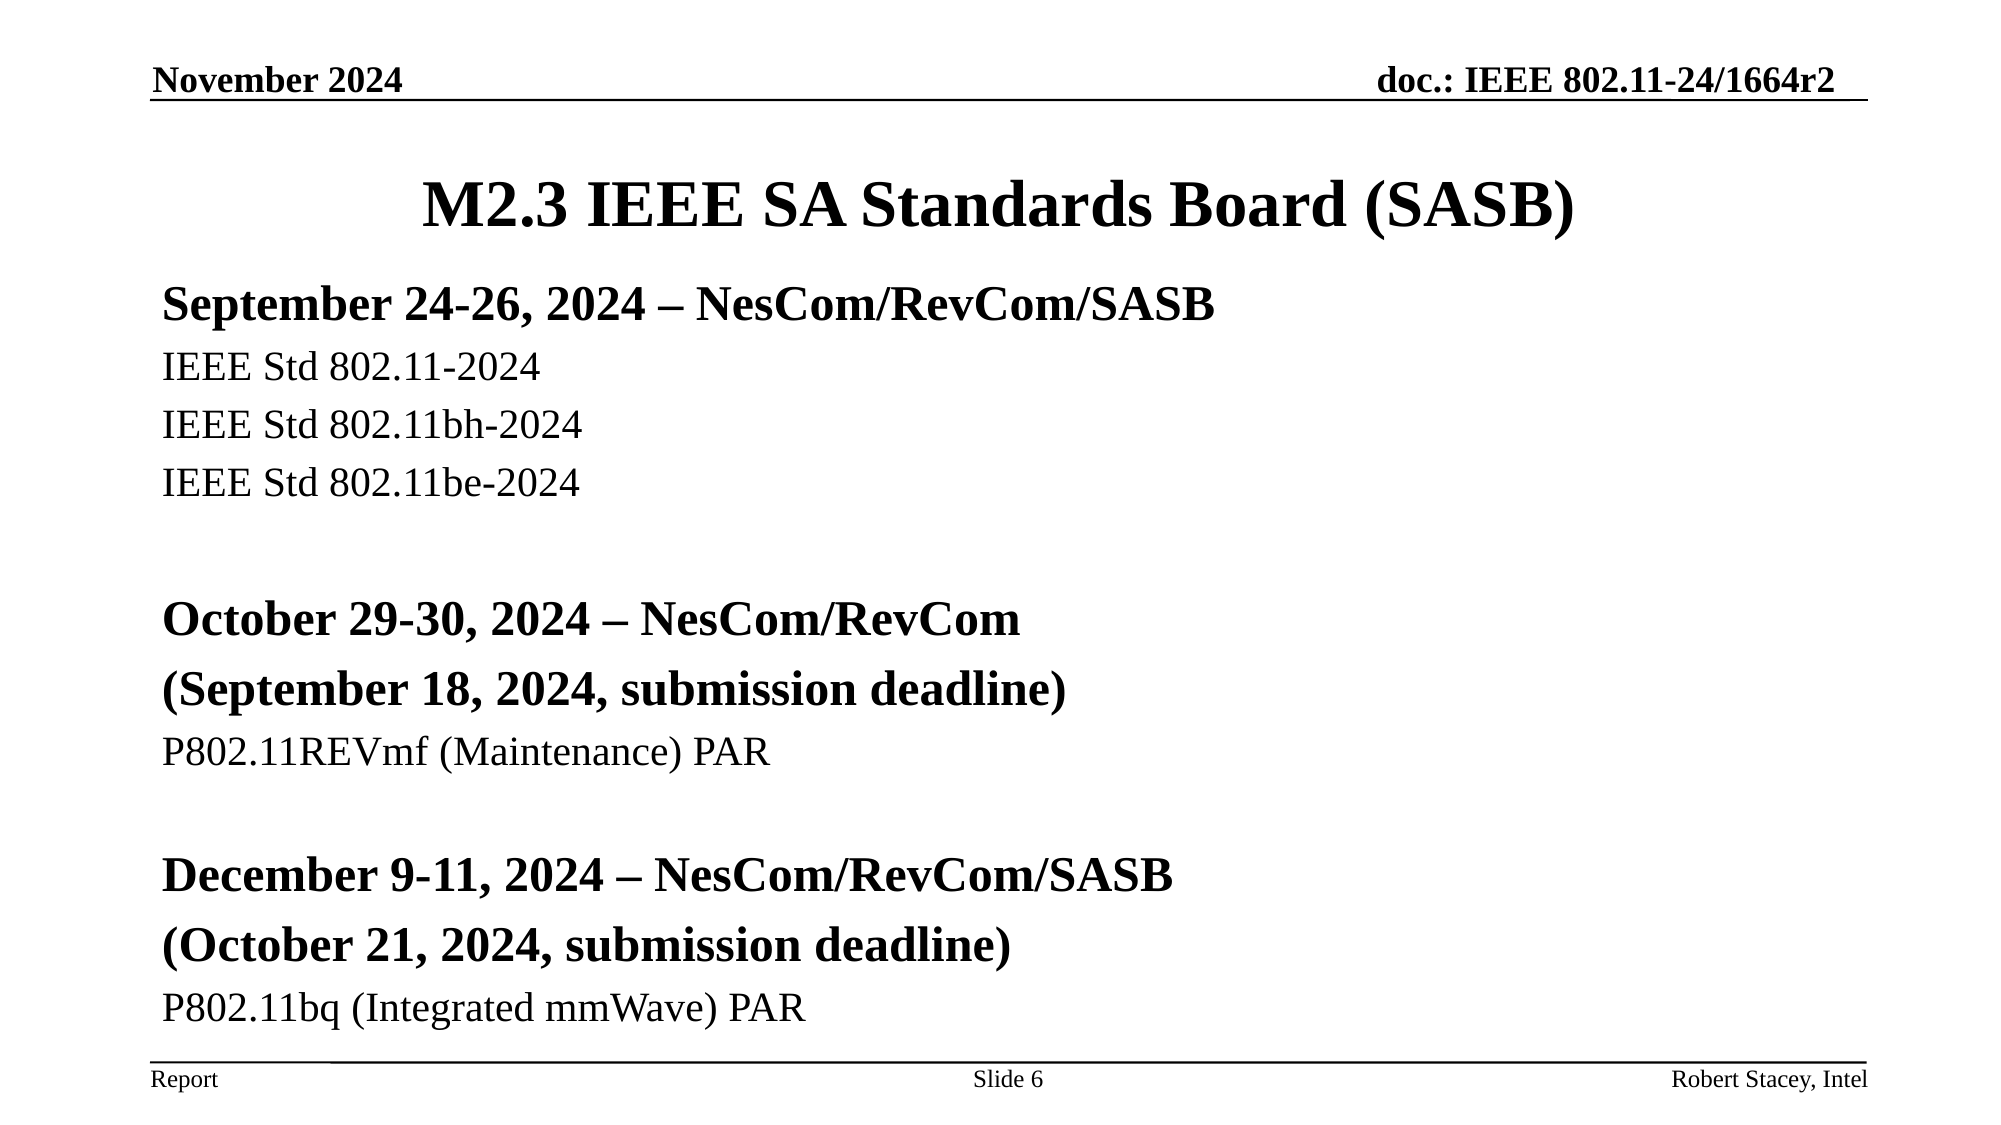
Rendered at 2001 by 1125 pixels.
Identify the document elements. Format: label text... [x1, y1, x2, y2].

footer Robert Stacey, Intel [1512, 1061, 1869, 1093]
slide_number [152, 54, 406, 101]
slide_number Slide 6 [964, 1061, 1053, 1093]
list September 24-26, 2024 – NesCom/RevCom/SASB IEEE Std 802.11-2024 IEEE Std 802.11bh-2024 IEEE Std 802.11be-2024 October 29-30, 2024 – NesCom/RevCom (September 18, 2024, submission deadline) P802.11REVmf (Maintenance) PAR December 9-11, 2024 – NesCom/RevCom/SASB (October 21, 2024, submission deadline) P802.11bq (Integrated mmWave) PAR [146, 262, 1847, 1050]
title M2.3 IEEE SA Standards Board (SASB) [150, 112, 1850, 288]
